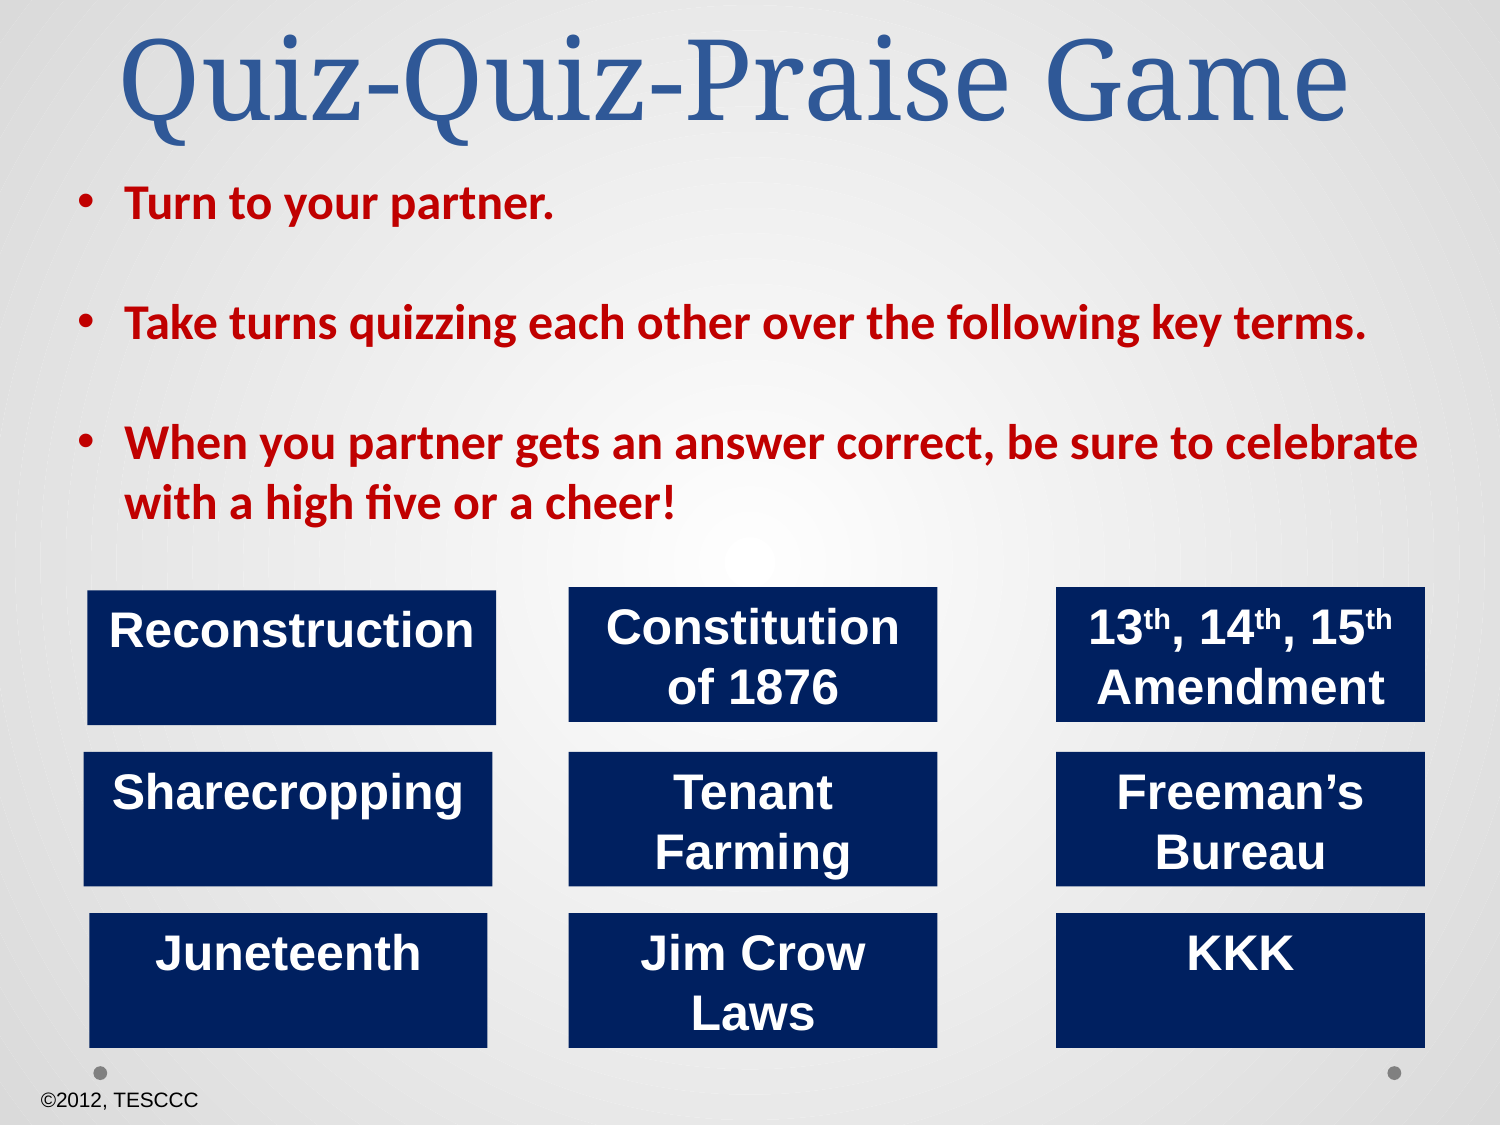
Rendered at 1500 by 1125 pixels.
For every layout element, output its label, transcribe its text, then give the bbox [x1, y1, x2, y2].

title Quiz-Quiz-Praise Game [75, 0, 1425, 150]
text_box Reconstruction [87, 618, 497, 726]
text_box Turn to your partner. Take turns quizzing each other over the following key terms. When you partner gets an answer correct, be sure to celebrate with a high five or a cheer! [62, 162, 1472, 618]
text_box KKK [1056, 913, 1425, 1048]
text_box Tenant Farming [568, 751, 938, 887]
text_box 13th, 14th, 15th Amendment [1056, 618, 1425, 722]
text_box Juneteenth [89, 913, 488, 1048]
text_box Sharecropping [83, 751, 493, 887]
text_box Constitution of 1876 [568, 618, 938, 722]
text_box Jim Crow Laws [568, 913, 938, 1048]
text_box Freeman’s Bureau [1056, 751, 1425, 887]
text_box ©2012, TESCCC [26, 1079, 364, 1119]
